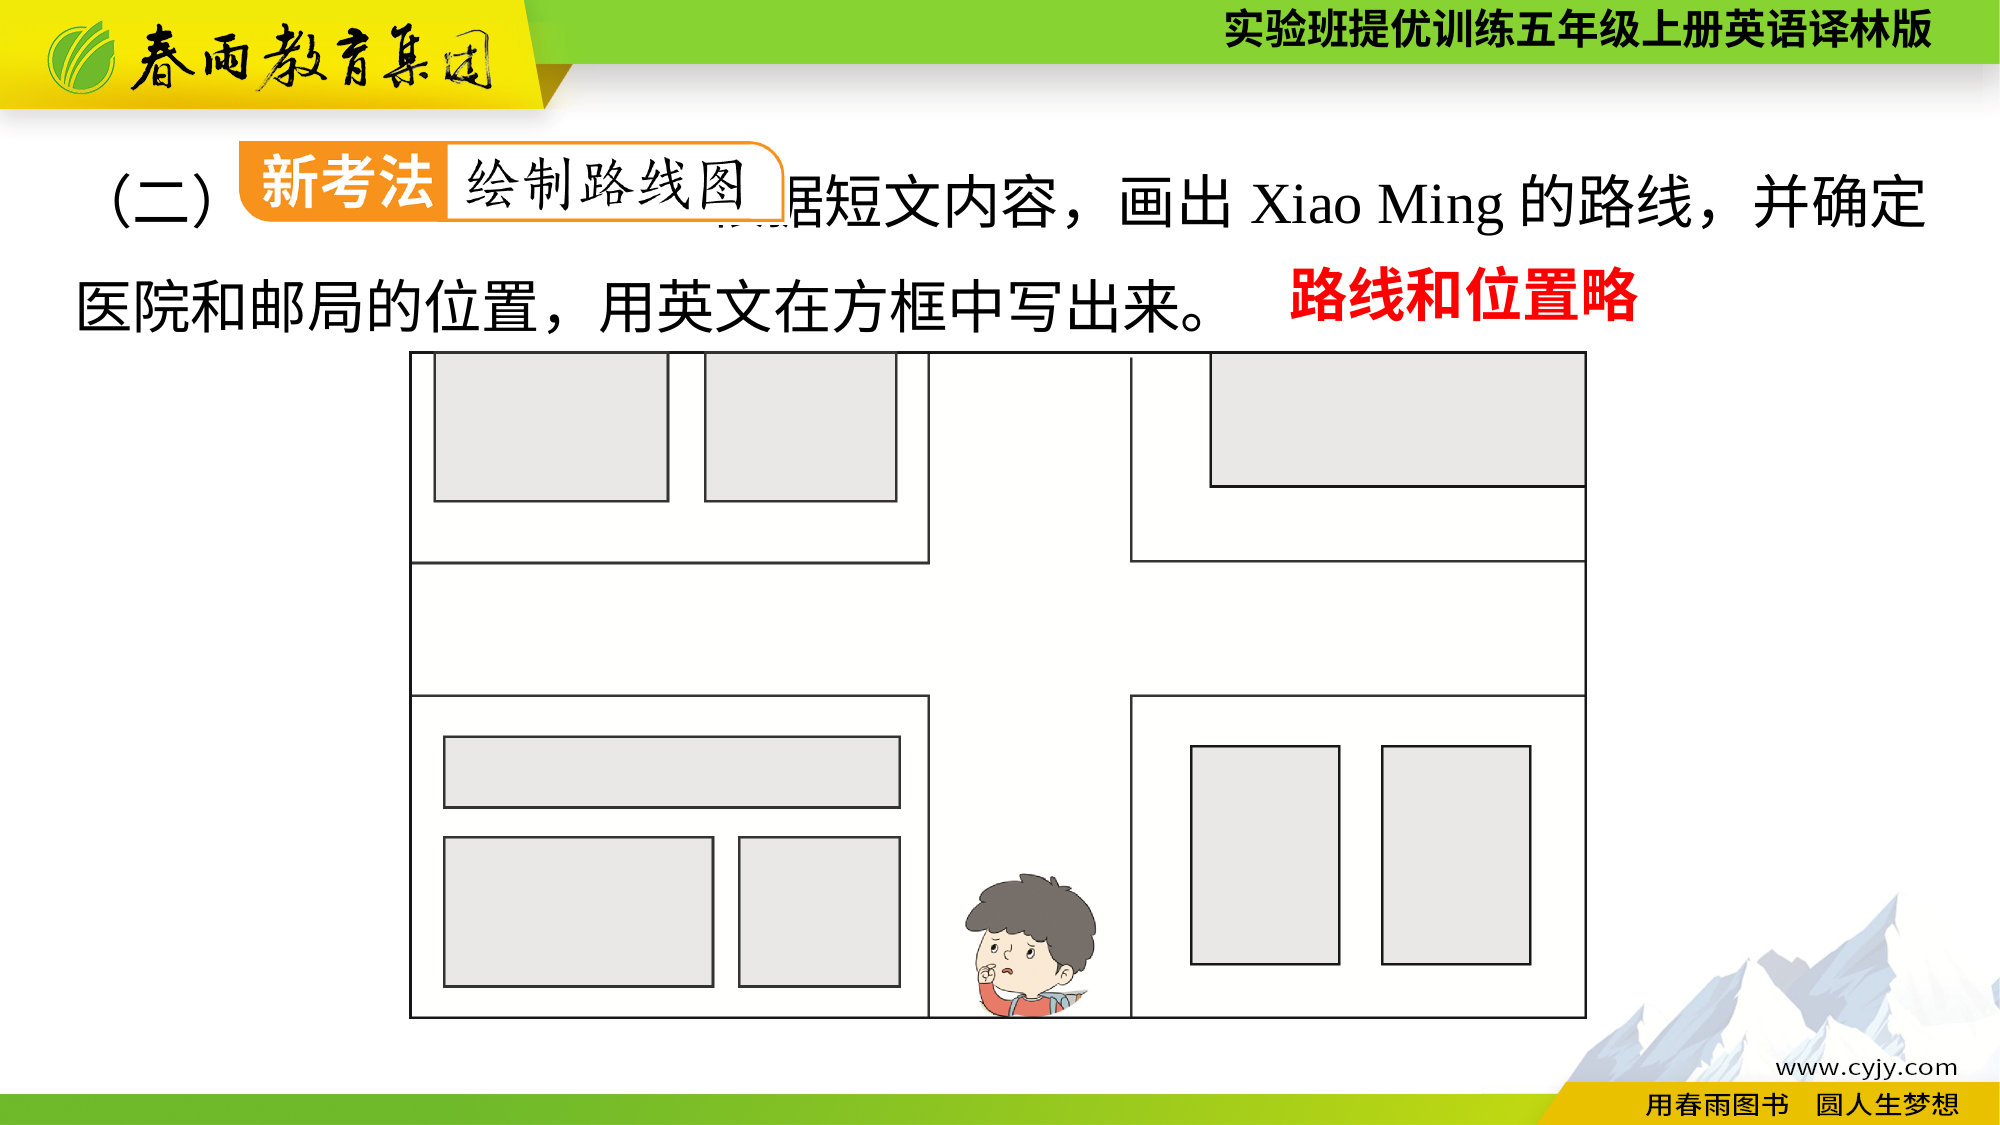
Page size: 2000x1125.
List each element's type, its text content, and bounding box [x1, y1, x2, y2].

picture [0, 0, 2000, 1125]
text_box 路线和位置略 [1274, 250, 1654, 336]
list （二） 根据短文内容，画出Xiao Ming的路线，并确定医院和邮局的位置，用英文在方框中写出来。 [59, 122, 1944, 337]
